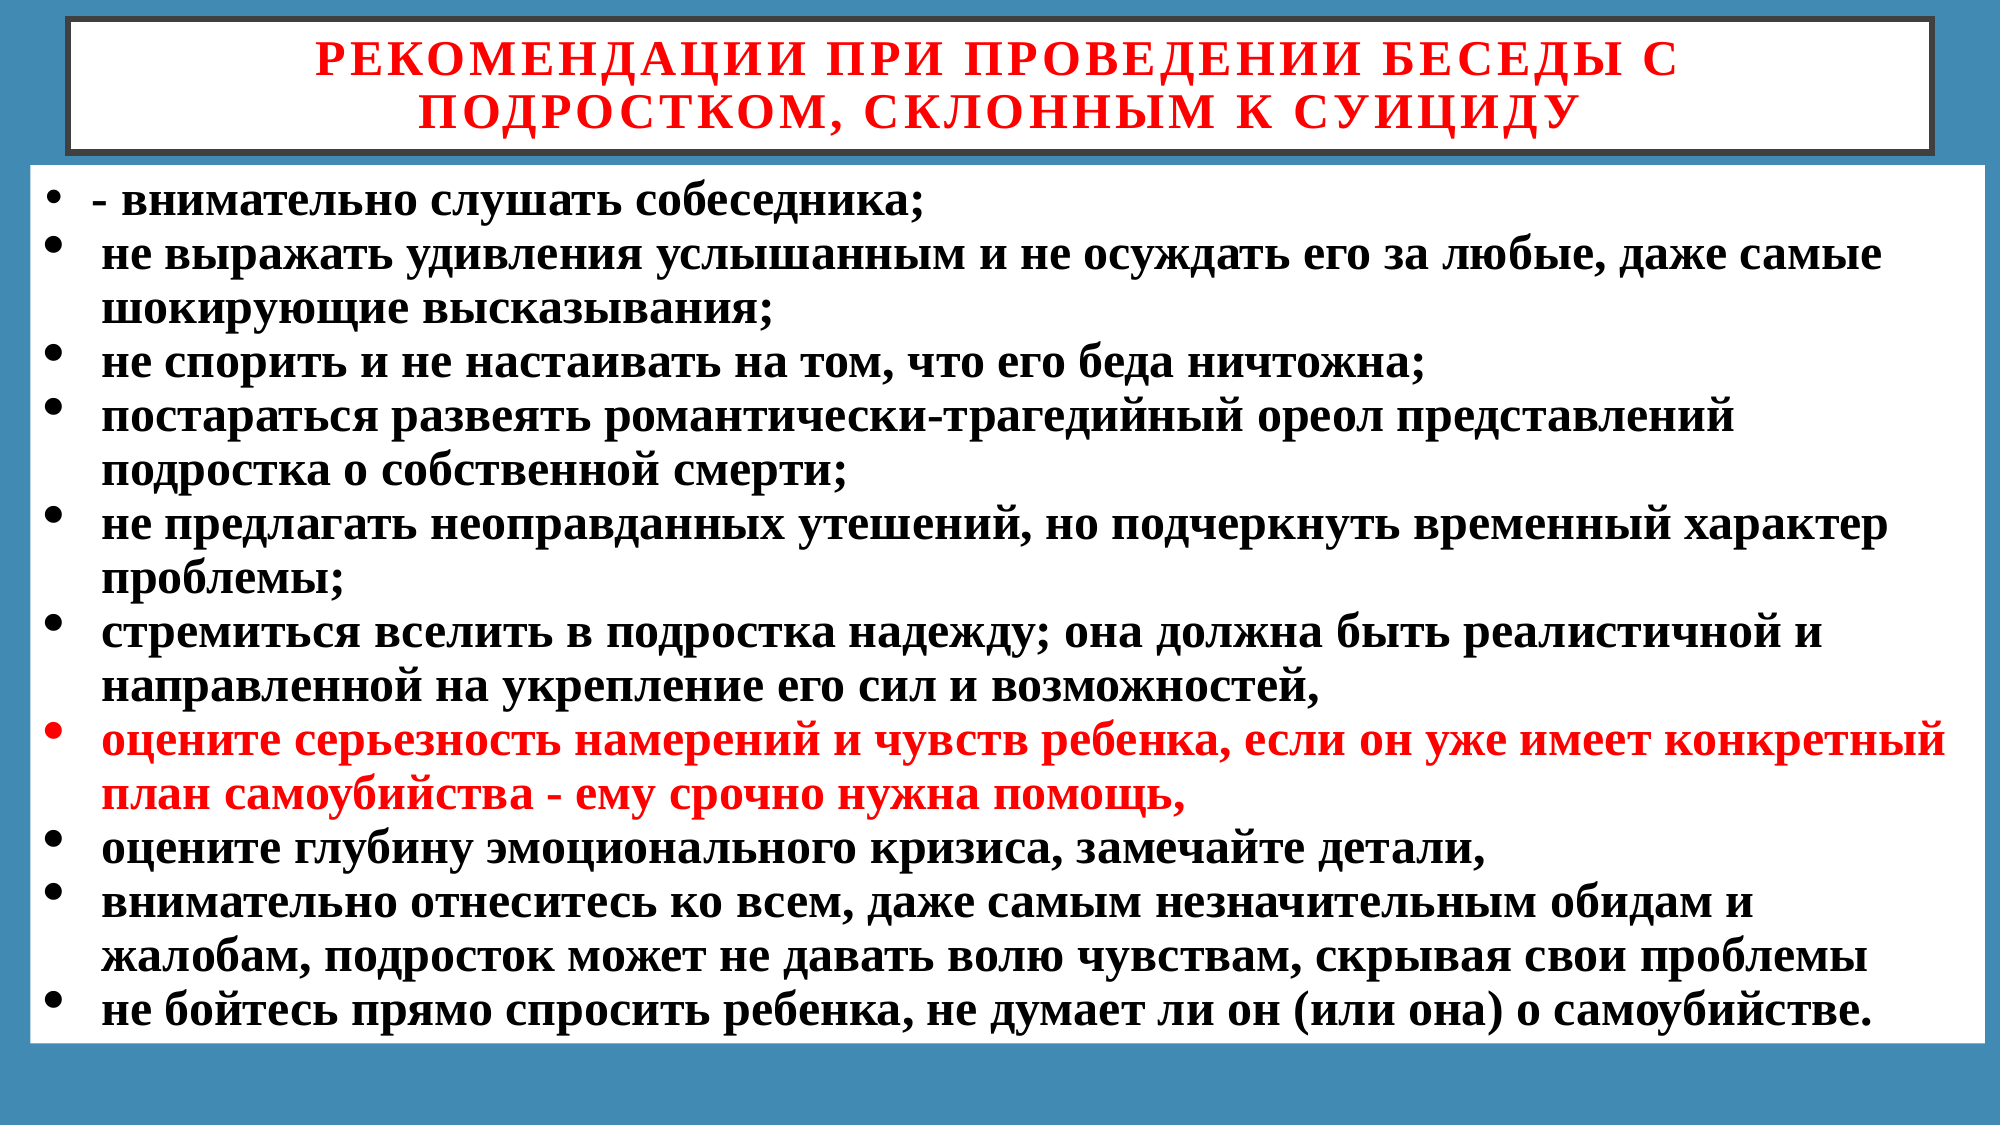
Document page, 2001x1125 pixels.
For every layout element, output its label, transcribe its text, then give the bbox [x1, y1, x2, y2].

text_box Рекомендации при проведении беседы с подростком, склонным к суициду [68, 19, 1932, 153]
text_box - внимательно слушать собеседника; не выражать удивления услышанным и не осуждать его за любые, даже самые шокирующие высказывания; не спорить и не настаивать на том, что его беда ничтожна; постараться развеять романтически-трагедийный ореол представлений подростка о собственной смерти; не предлагать неоправданных утешений, но подчеркнуть временный характер проблемы; стремиться вселить в подростка надежду; она должна быть реалистичной и направленной на укрепление его сил и возможностей, оцените серьезность намерений и чувств ребенка, если он уже имеет конкретный план самоубийства - ему срочно нужна помощь, оцените глубину эмоционального кризиса, замечайте детали, внимательно отнеситесь ко всем, даже самым незначительным обидам и жалобам, подросток может не давать волю чувствам, скрывая свои проблемы не бойтесь прямо спросить ребенка, не думает ли он (или она) о самоубийстве. [30, 165, 1985, 1044]
